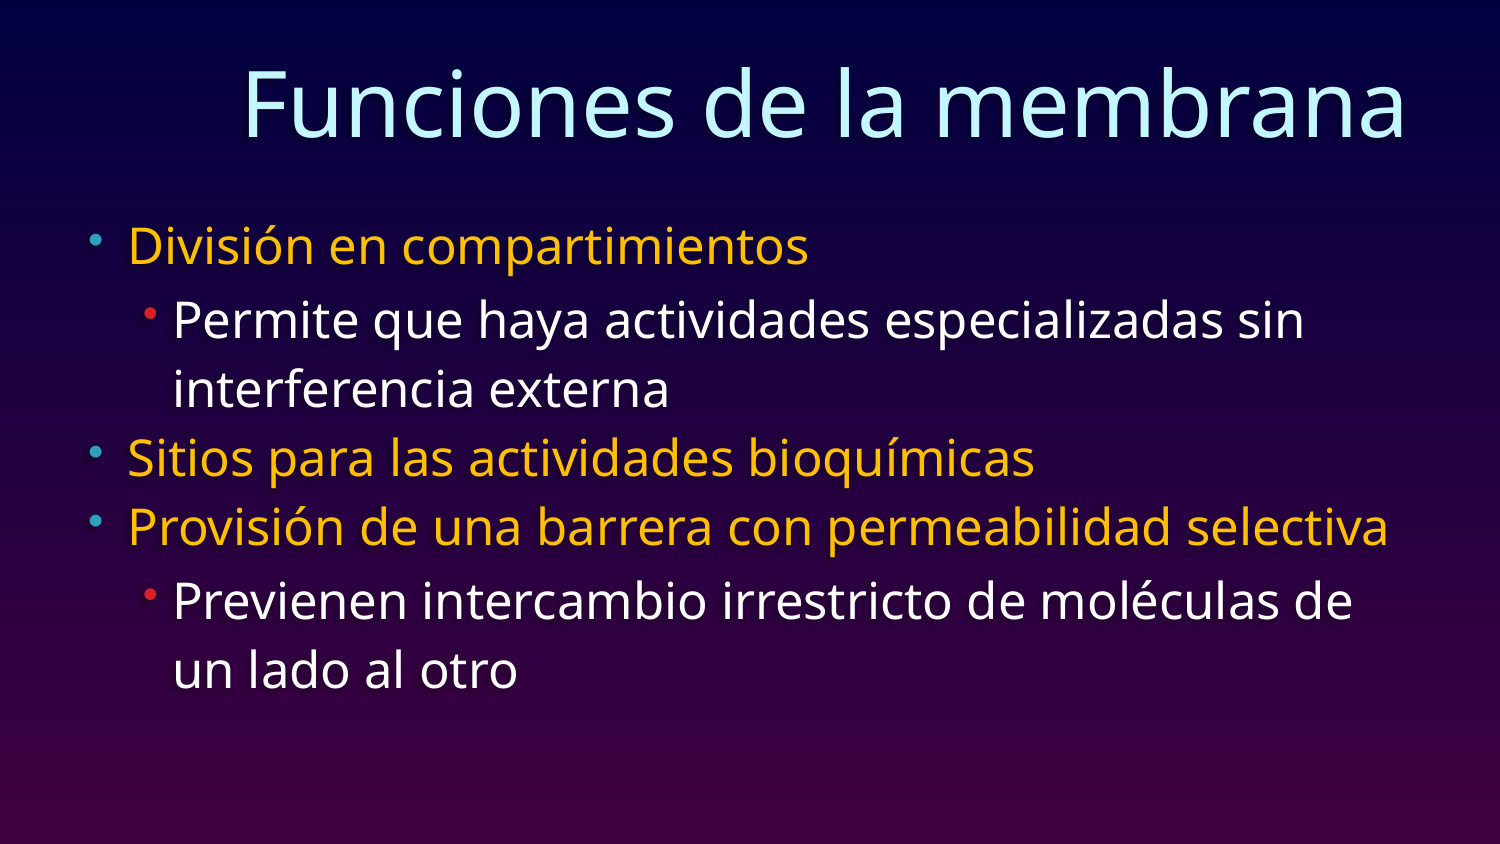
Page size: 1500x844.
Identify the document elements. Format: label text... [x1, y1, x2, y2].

title Funciones de la membrana [75, 31, 1425, 172]
list División en compartimientos Permite que haya actividades especializadas sin interferencia externa Sitios para las actividades bioquímicas Provisión de una barrera con permeabilidad selectiva Previenen intercambio irrestricto de moléculas de un lado al otro [75, 202, 1425, 760]
